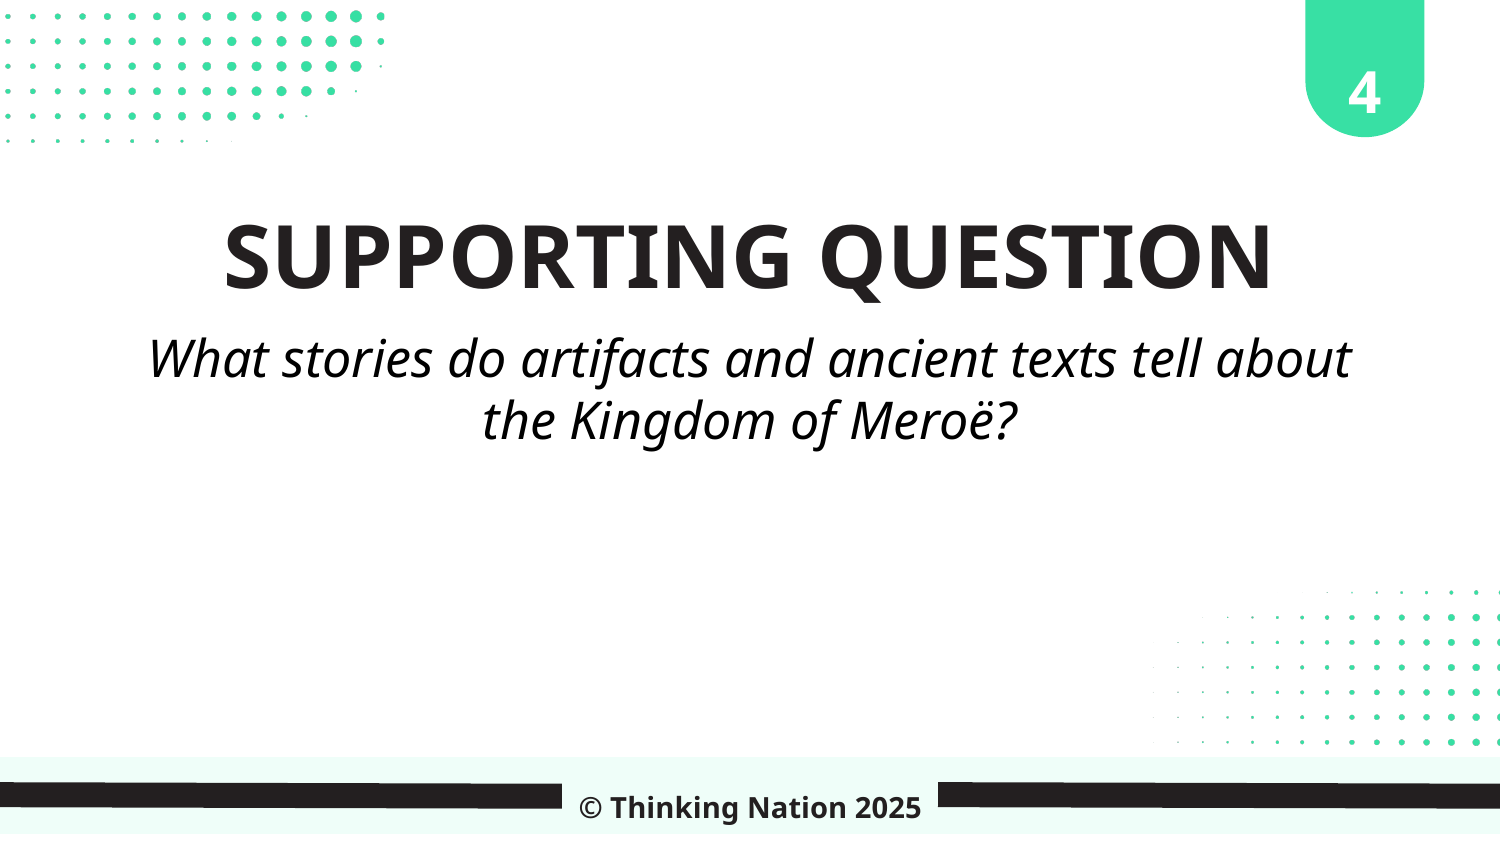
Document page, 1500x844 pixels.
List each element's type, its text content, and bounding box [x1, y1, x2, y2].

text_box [1300, 0, 1430, 138]
text_box [0, 0, 385, 144]
text_box What stories do artifacts and ancient texts tell about the Kingdom of Meroë? [146, 324, 1353, 451]
text_box [1128, 590, 1500, 755]
text_box SUPPORTING QUESTION [209, 159, 1291, 307]
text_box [0, 756, 1500, 835]
